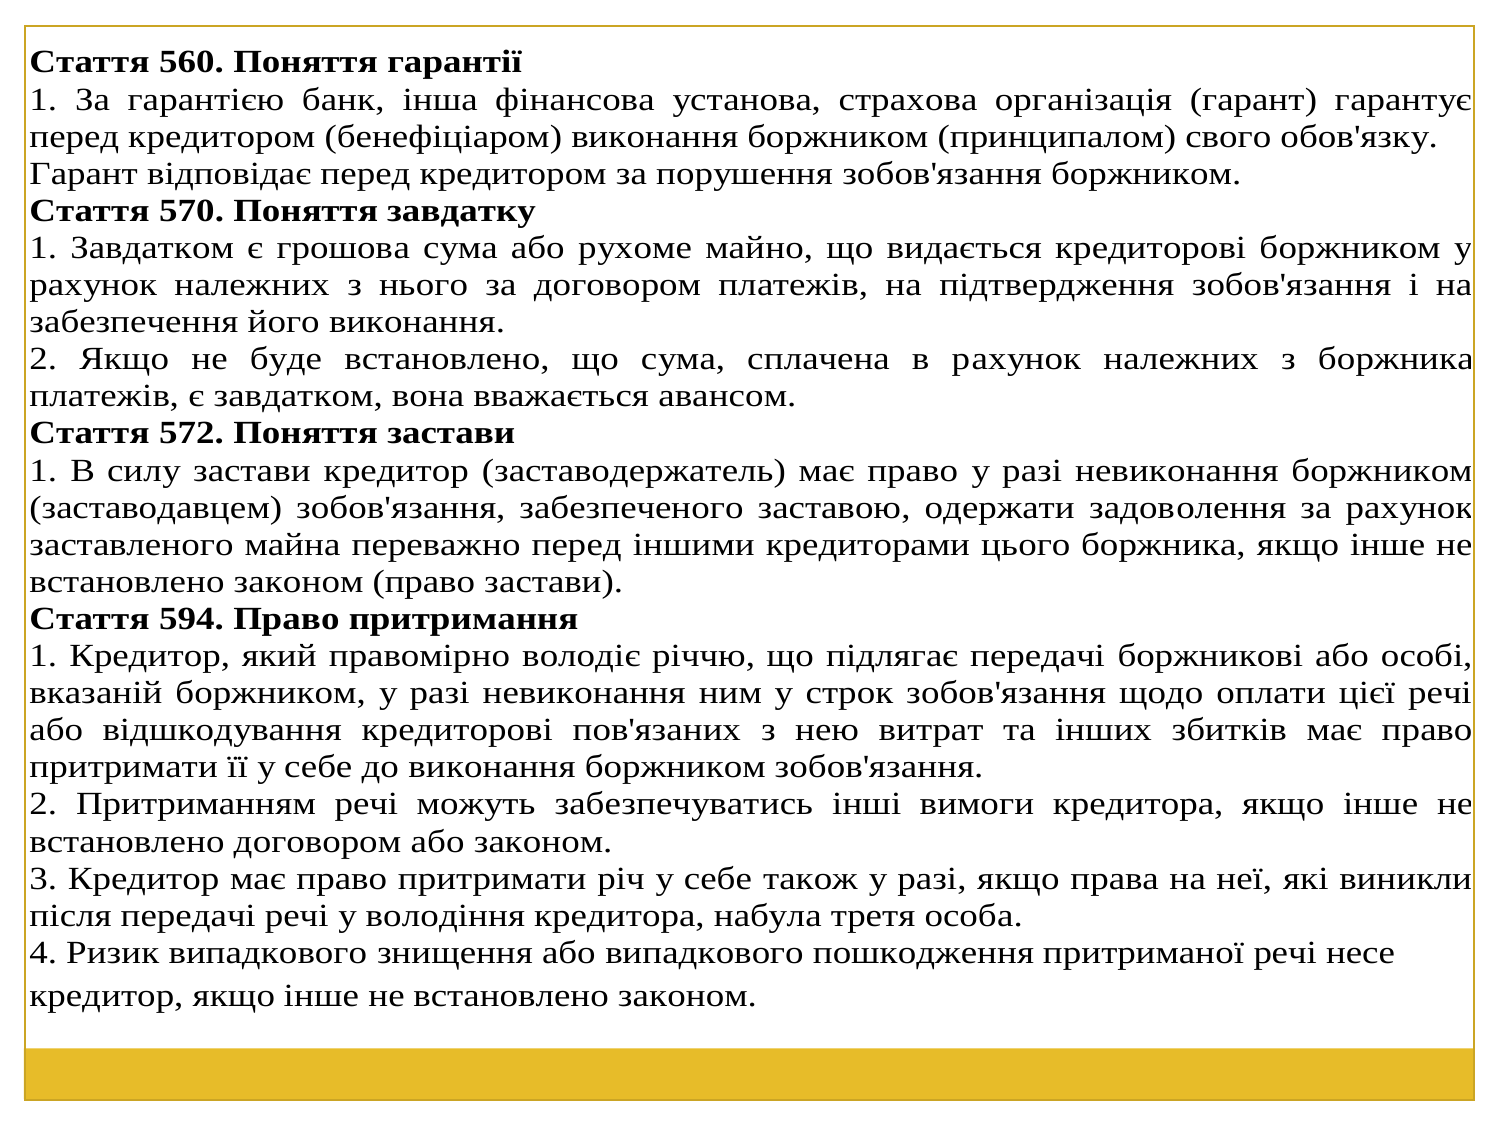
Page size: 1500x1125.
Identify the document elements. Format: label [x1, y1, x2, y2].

picture [29, 43, 1471, 1049]
